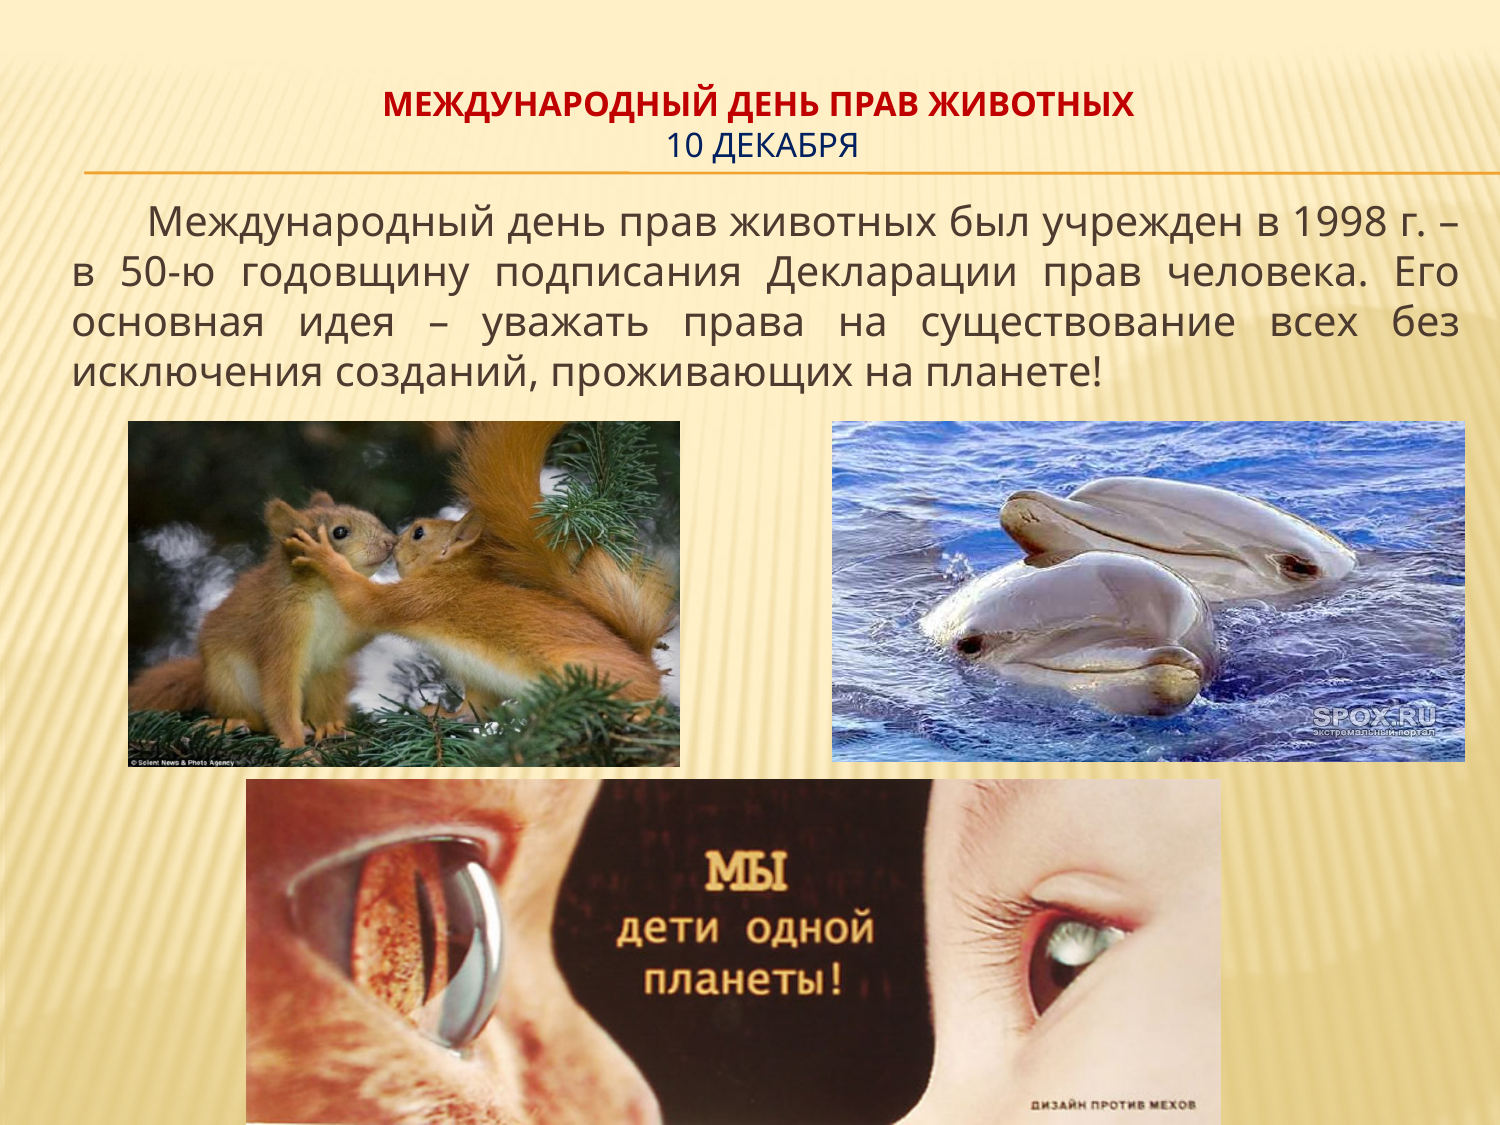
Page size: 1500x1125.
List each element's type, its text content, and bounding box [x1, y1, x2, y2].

title Международный день прав животных 10 декабря [50, 75, 1475, 187]
list Международный день прав животных был учрежден в 1998 г. – в 50-ю годовщину подписания Декларации прав человека. Его основная идея – уважать права на существование всех без исключения созданий, проживающих на планете! [0, 187, 1475, 998]
picture [245, 779, 1221, 1125]
picture [128, 421, 680, 767]
picture [831, 421, 1466, 763]
